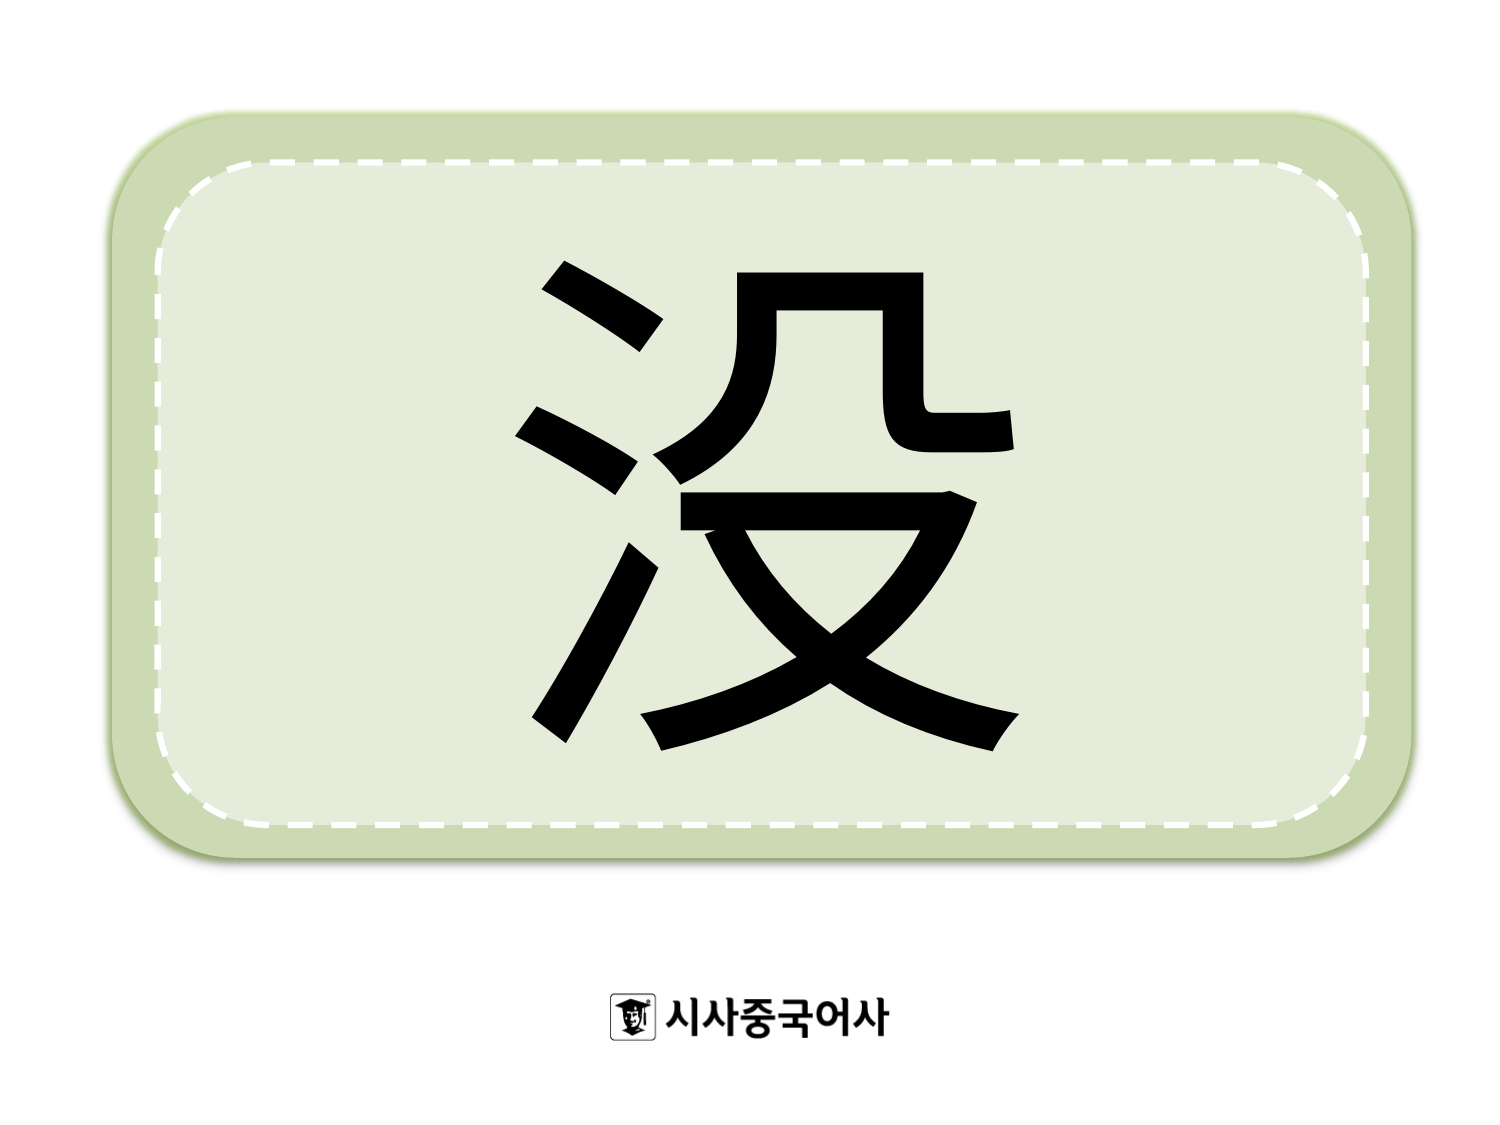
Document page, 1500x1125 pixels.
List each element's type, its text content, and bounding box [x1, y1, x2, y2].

picture [602, 987, 898, 1047]
text_box 没 [162, 160, 1371, 824]
